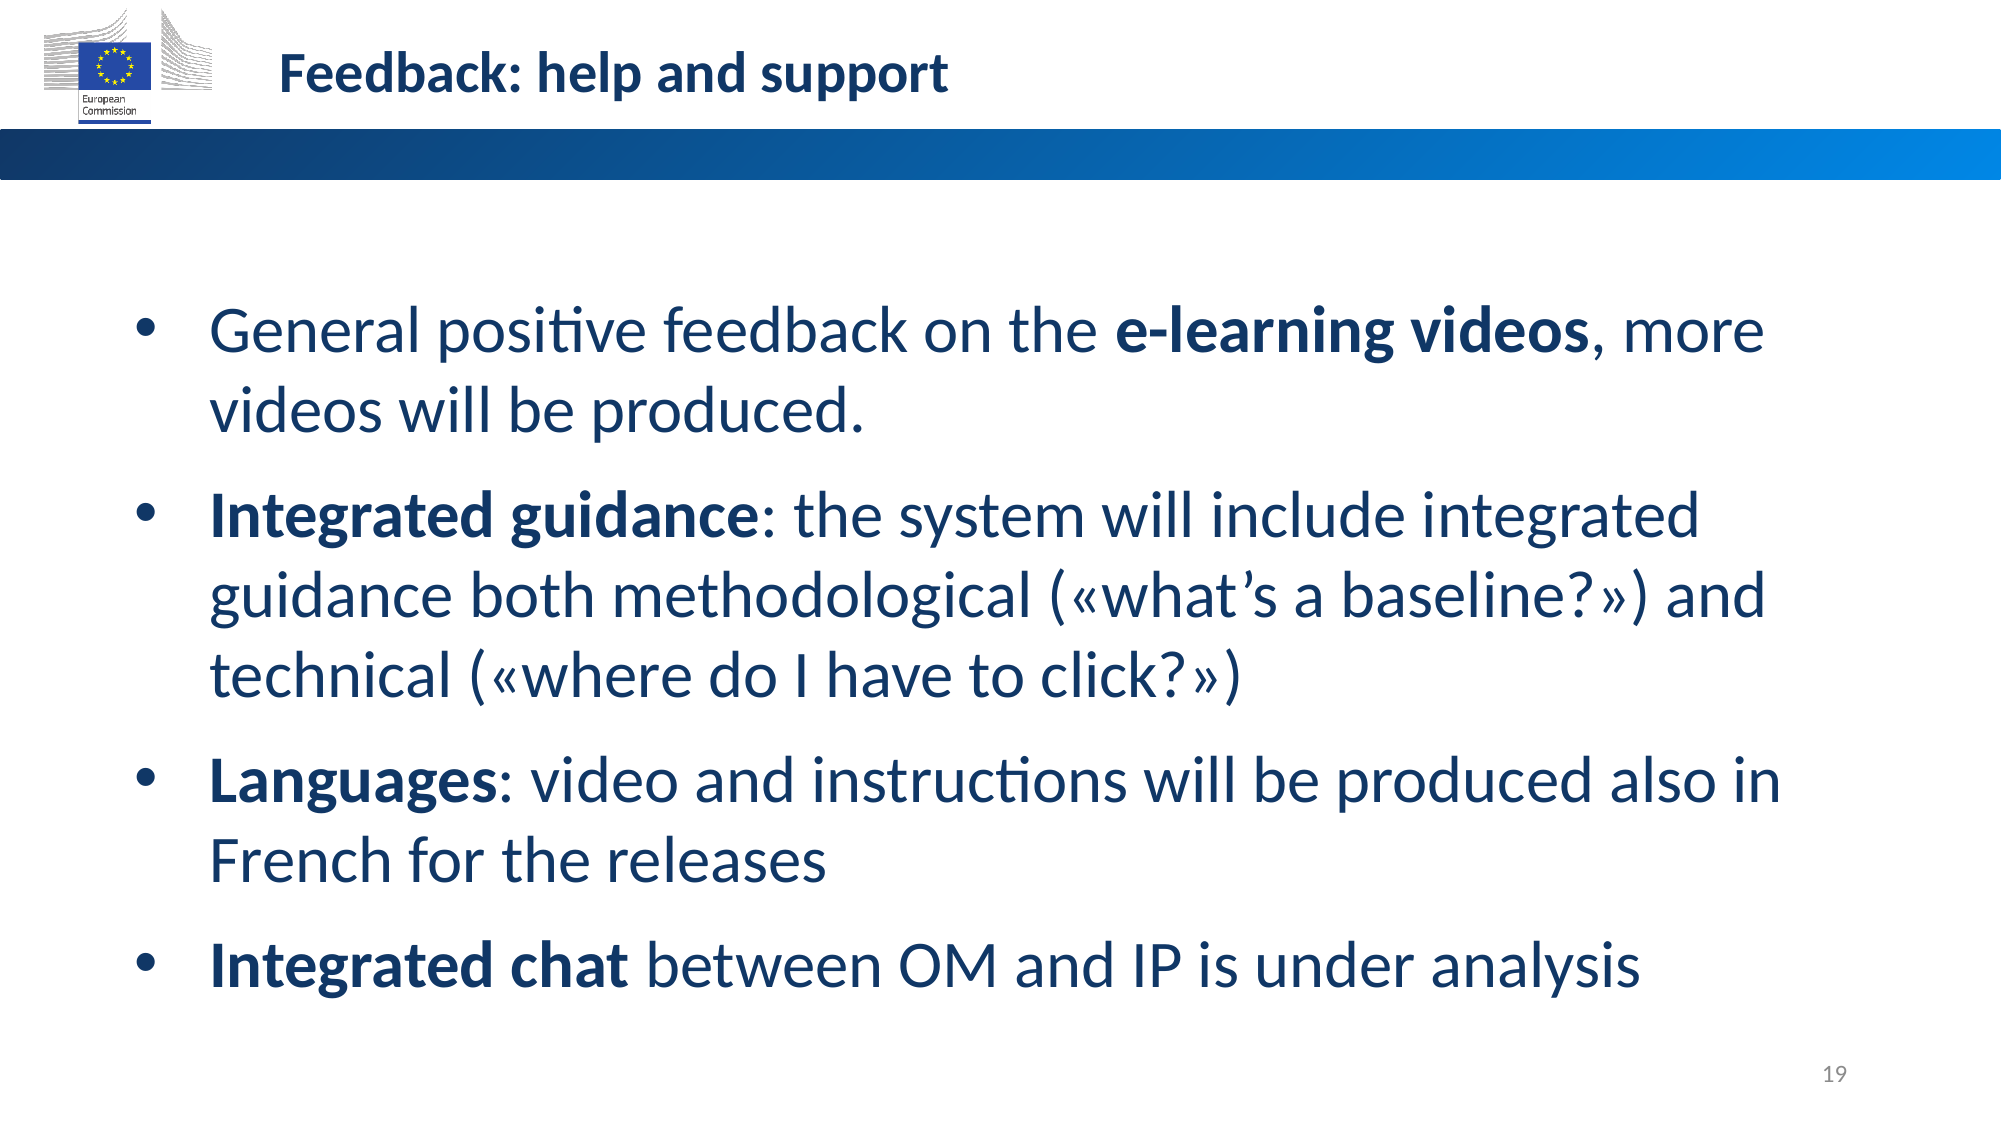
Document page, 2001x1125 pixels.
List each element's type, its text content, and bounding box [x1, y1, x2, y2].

text_box General positive feedback on the e-learning videos, more videos will be produced. Integrated guidance: the system will include integrated guidance both methodological («what’s a baseline?») and technical («where do I have to click?») Languages: video and instructions will be produced also in French for the releases Integrated chat between OM and IP is under analysis [119, 278, 1852, 1009]
picture [44, 8, 212, 124]
slide_number 19 [1412, 1042, 1863, 1103]
text_box Feedback: help and support [264, 27, 1690, 112]
